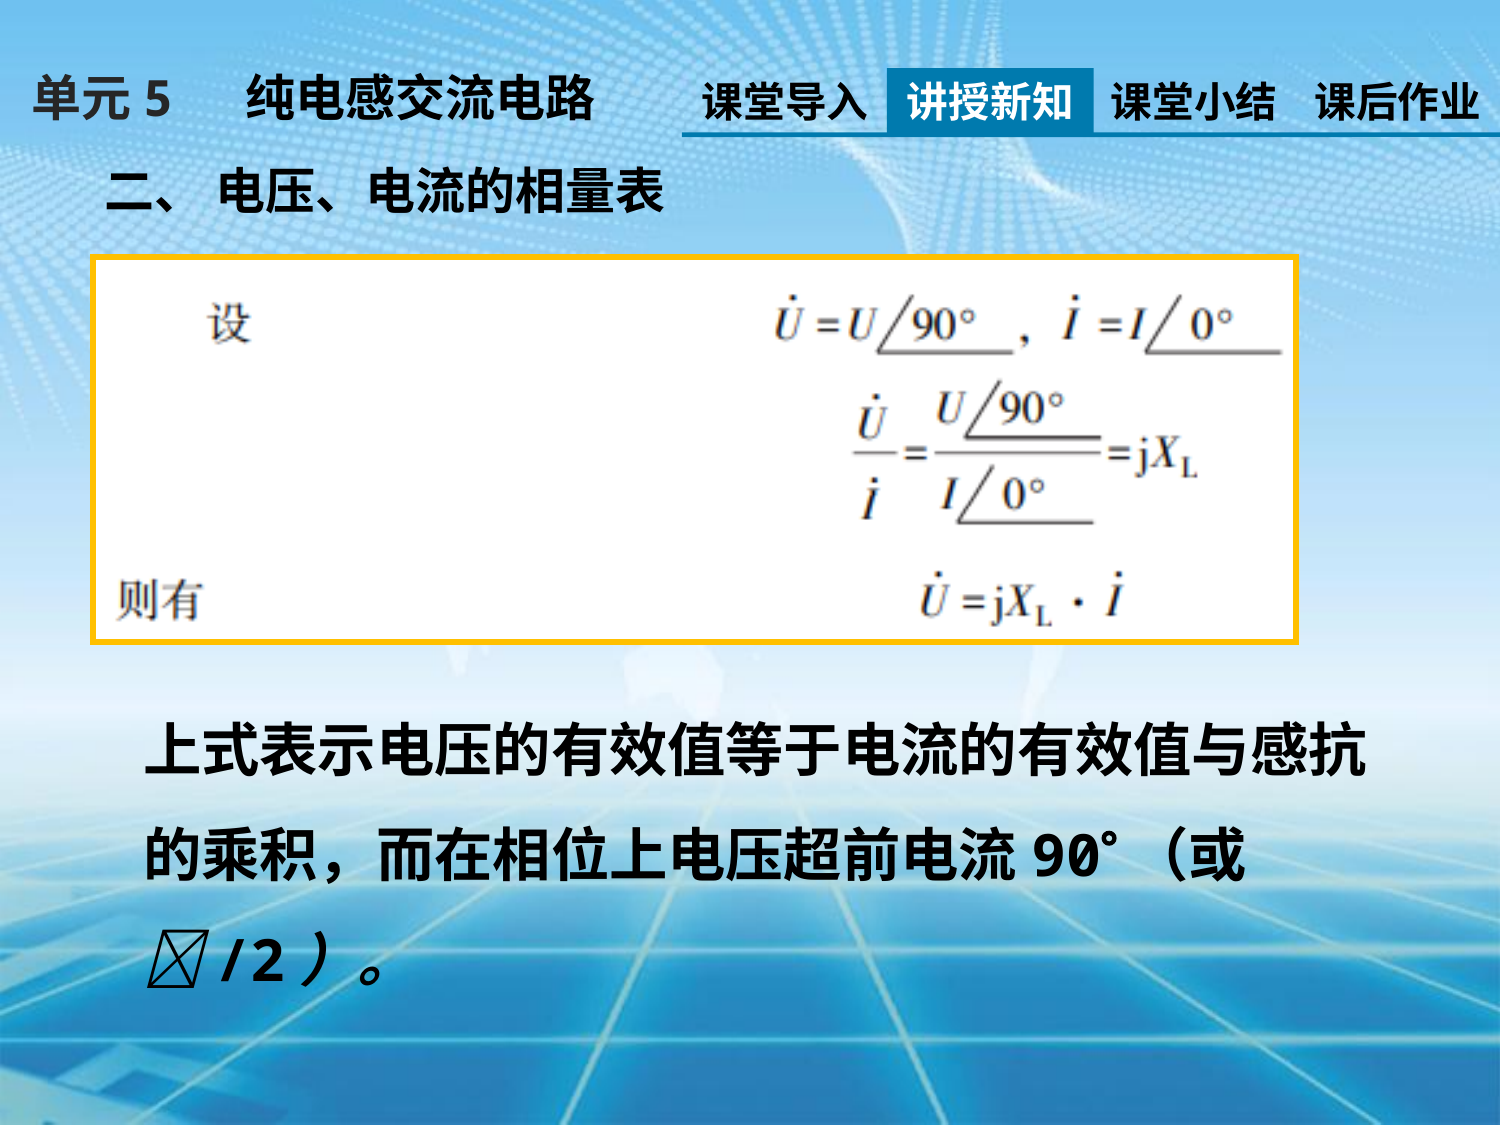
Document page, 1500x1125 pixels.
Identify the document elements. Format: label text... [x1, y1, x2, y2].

text_box 二、 电压、电流的相量表 [19, 135, 751, 246]
picture [0, 0, 1500, 1125]
text_box 上式表示电压的有效值等于电流的有效值与感抗的乘积，而在相位上电压超前电流90（或/2）。 [128, 671, 1397, 1001]
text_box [16, 59, 1500, 135]
